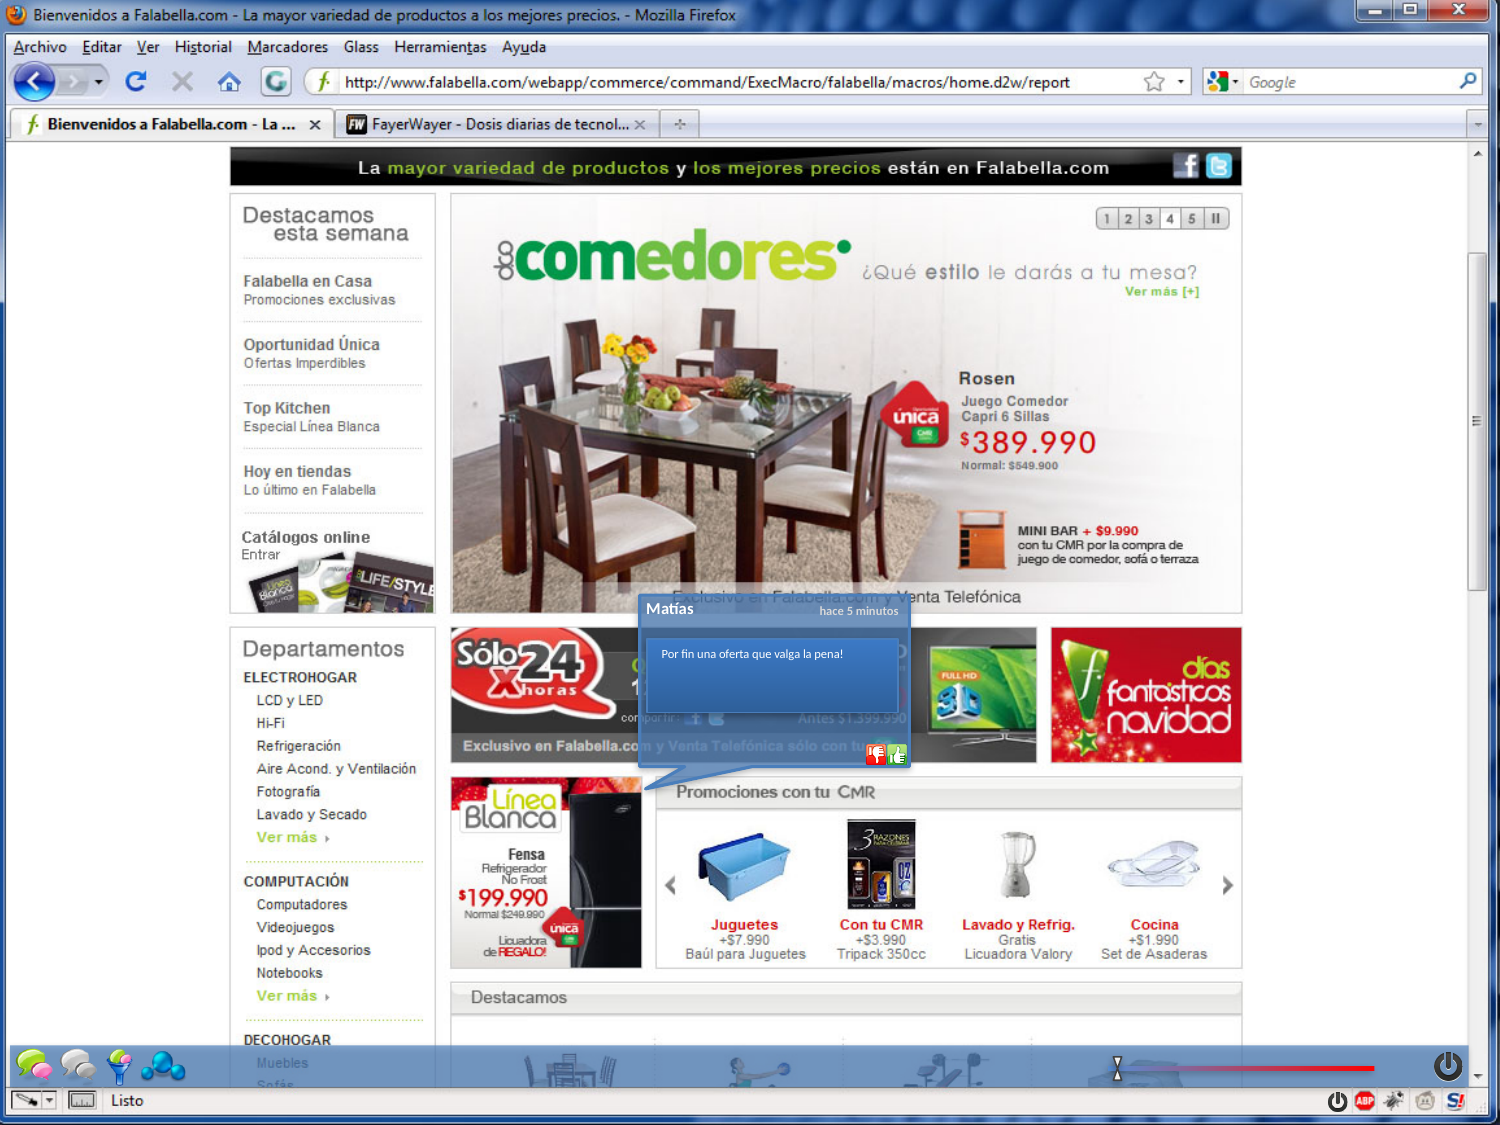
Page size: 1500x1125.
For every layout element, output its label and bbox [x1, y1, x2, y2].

text_box [630, 589, 915, 767]
text_box [1107, 1056, 1375, 1081]
picture [0, 0, 1500, 1125]
